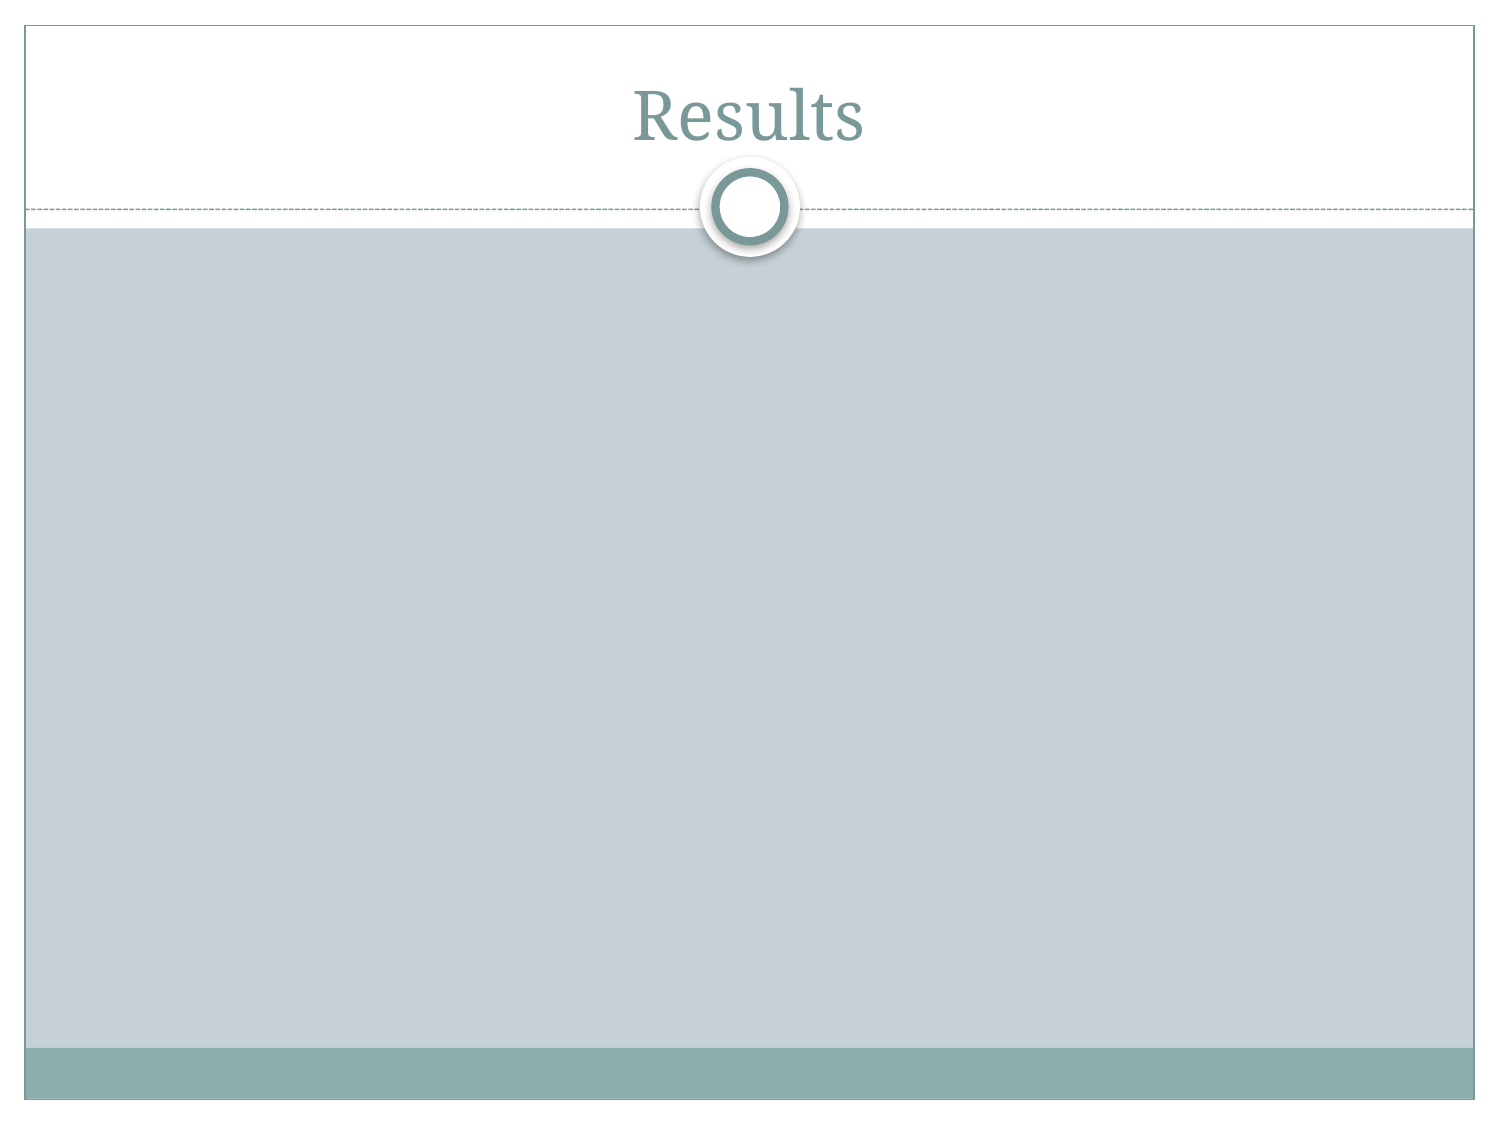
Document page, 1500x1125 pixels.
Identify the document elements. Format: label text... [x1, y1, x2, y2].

title Results [49, 37, 1450, 162]
